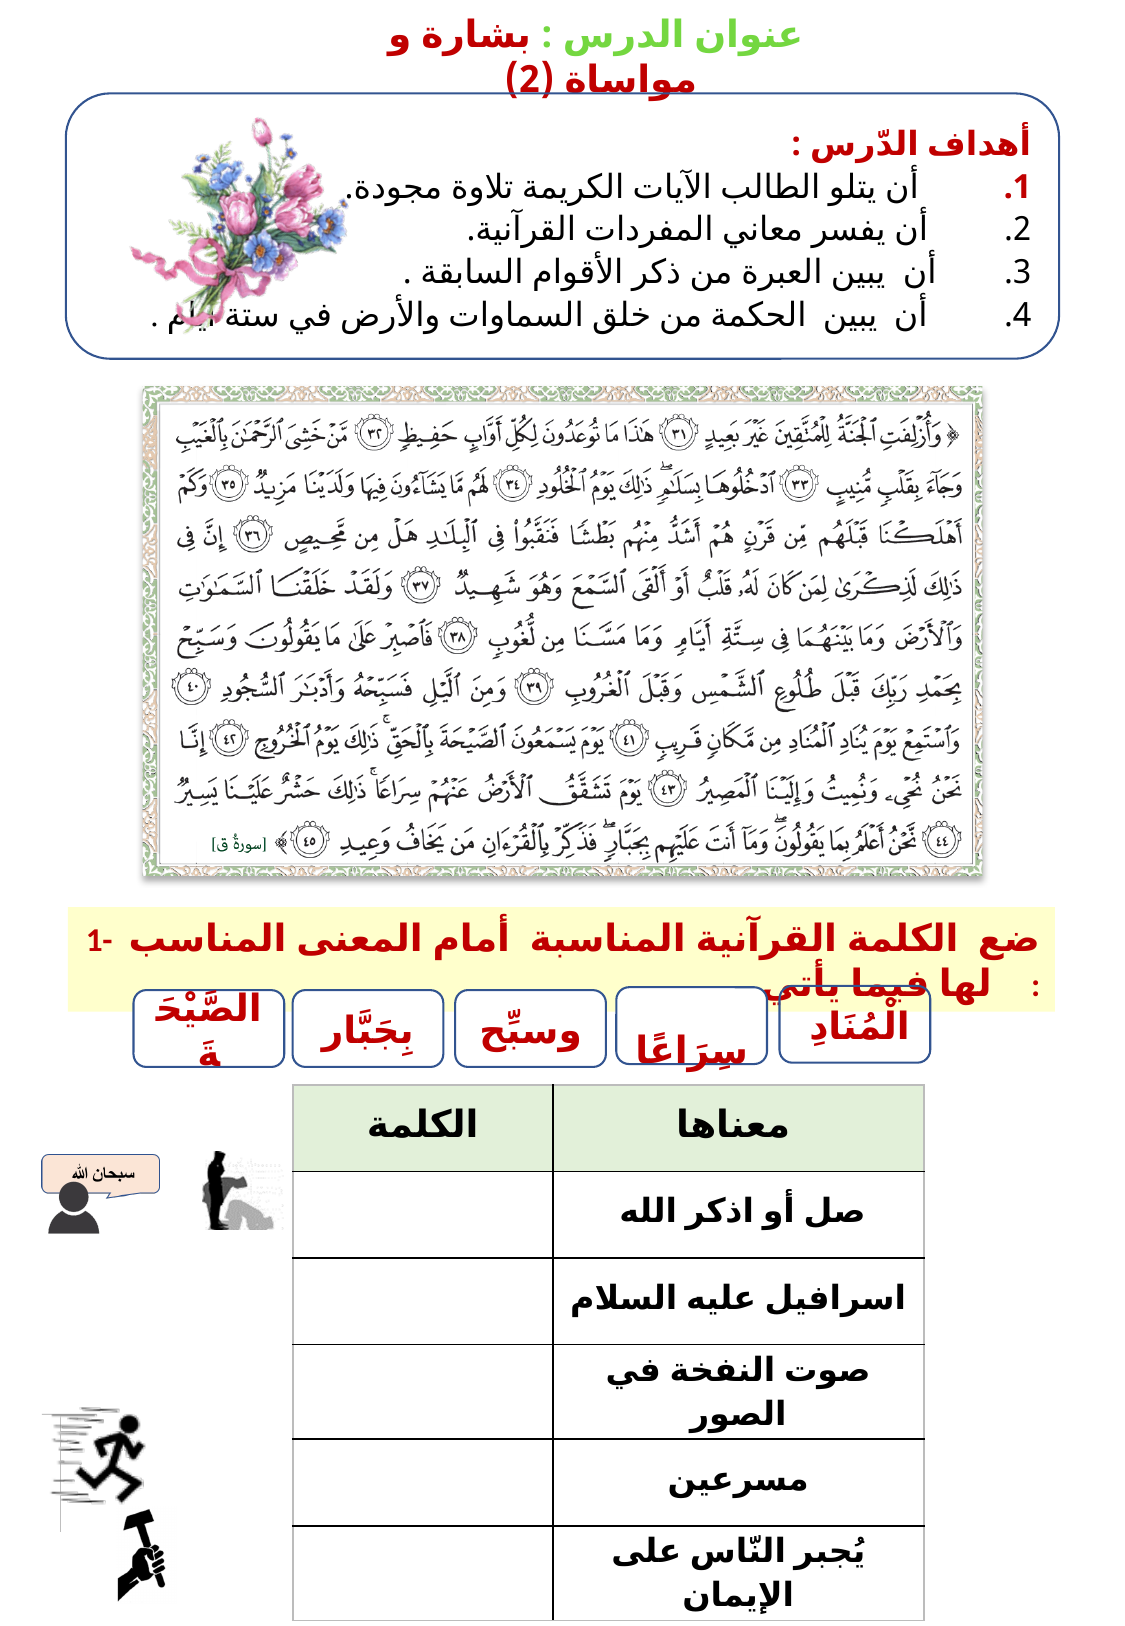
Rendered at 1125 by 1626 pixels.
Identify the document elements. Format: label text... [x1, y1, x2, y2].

text_box 1- ضع الكلمة القرآنية المناسبة أمام المعنى المناسب لها فيما يأتي : [67, 907, 1055, 1012]
table_cell [294, 1259, 552, 1344]
table_cell [294, 1345, 552, 1438]
table_cell [294, 1440, 552, 1525]
table_cell يُجبر النّاس على الإيمان [554, 1527, 923, 1620]
picture [41, 1396, 177, 1604]
table_cell [294, 1527, 552, 1620]
table_cell [294, 1172, 552, 1257]
text_box بِجَبَّار [291, 989, 445, 1068]
text_box الْمُنَادِ [778, 984, 932, 1064]
table_header معناها [554, 1086, 923, 1171]
text_box سِرَاعًا [615, 986, 769, 1066]
table_cell اسرافيل عليه السلام [554, 1259, 923, 1344]
picture [142, 386, 983, 876]
picture [104, 99, 368, 342]
text_box أهداف الدّرس : أن يتلو الطالب الآيات الكريمة تلاوة مجودة. أن يفسر معاني المفردات القرآنية. أن يبين العبرة من ذكر الأقوام السابقة . أن يبين الحكمة من خلق السماوات والأرض في ستة أيام . [64, 92, 1061, 360]
text_box عنوان الدرس : بشارة و مواساة (2) [314, 25, 878, 85]
table_cell صل أو اذكر الله [554, 1172, 923, 1257]
table_header الكلمة [294, 1086, 552, 1171]
picture [41, 1151, 285, 1239]
text_box الصَّيْحَةَ [132, 989, 286, 1068]
text_box وسبِّح [454, 989, 607, 1068]
table_cell صوت النفخة في الصور [554, 1345, 923, 1438]
table_cell مسرعين [554, 1440, 923, 1525]
